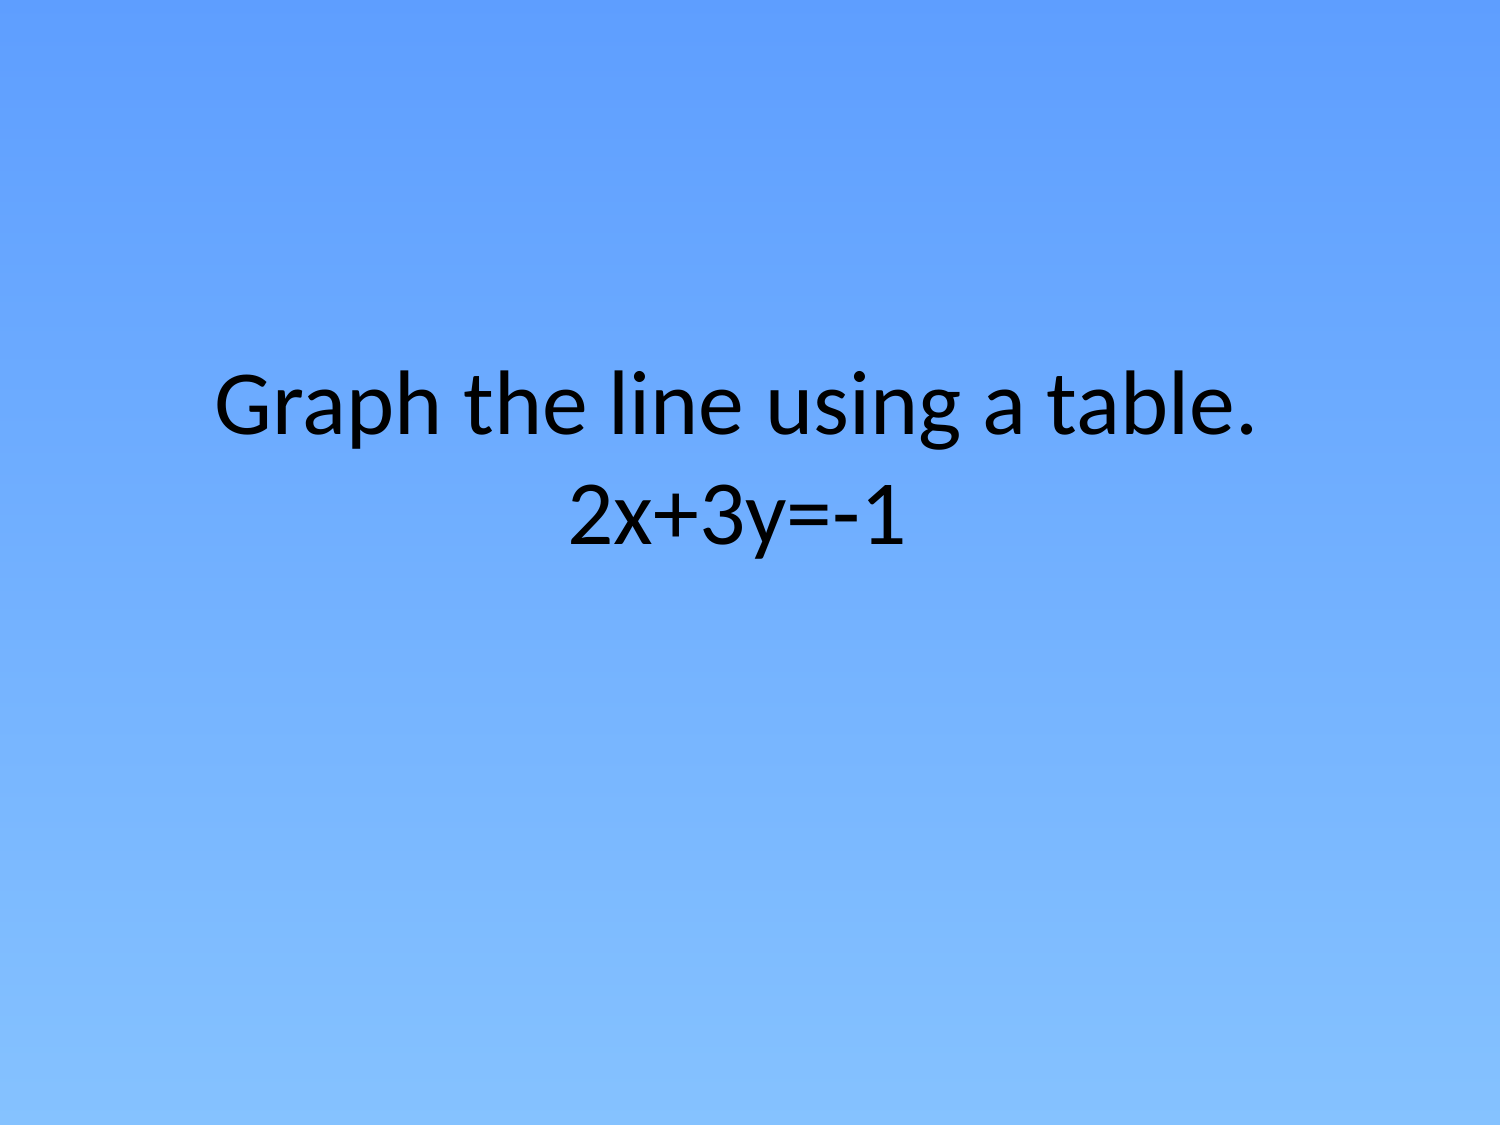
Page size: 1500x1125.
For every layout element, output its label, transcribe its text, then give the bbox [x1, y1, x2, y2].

title Graph the line using a table. 2x+3y=-1 [62, 312, 1413, 593]
